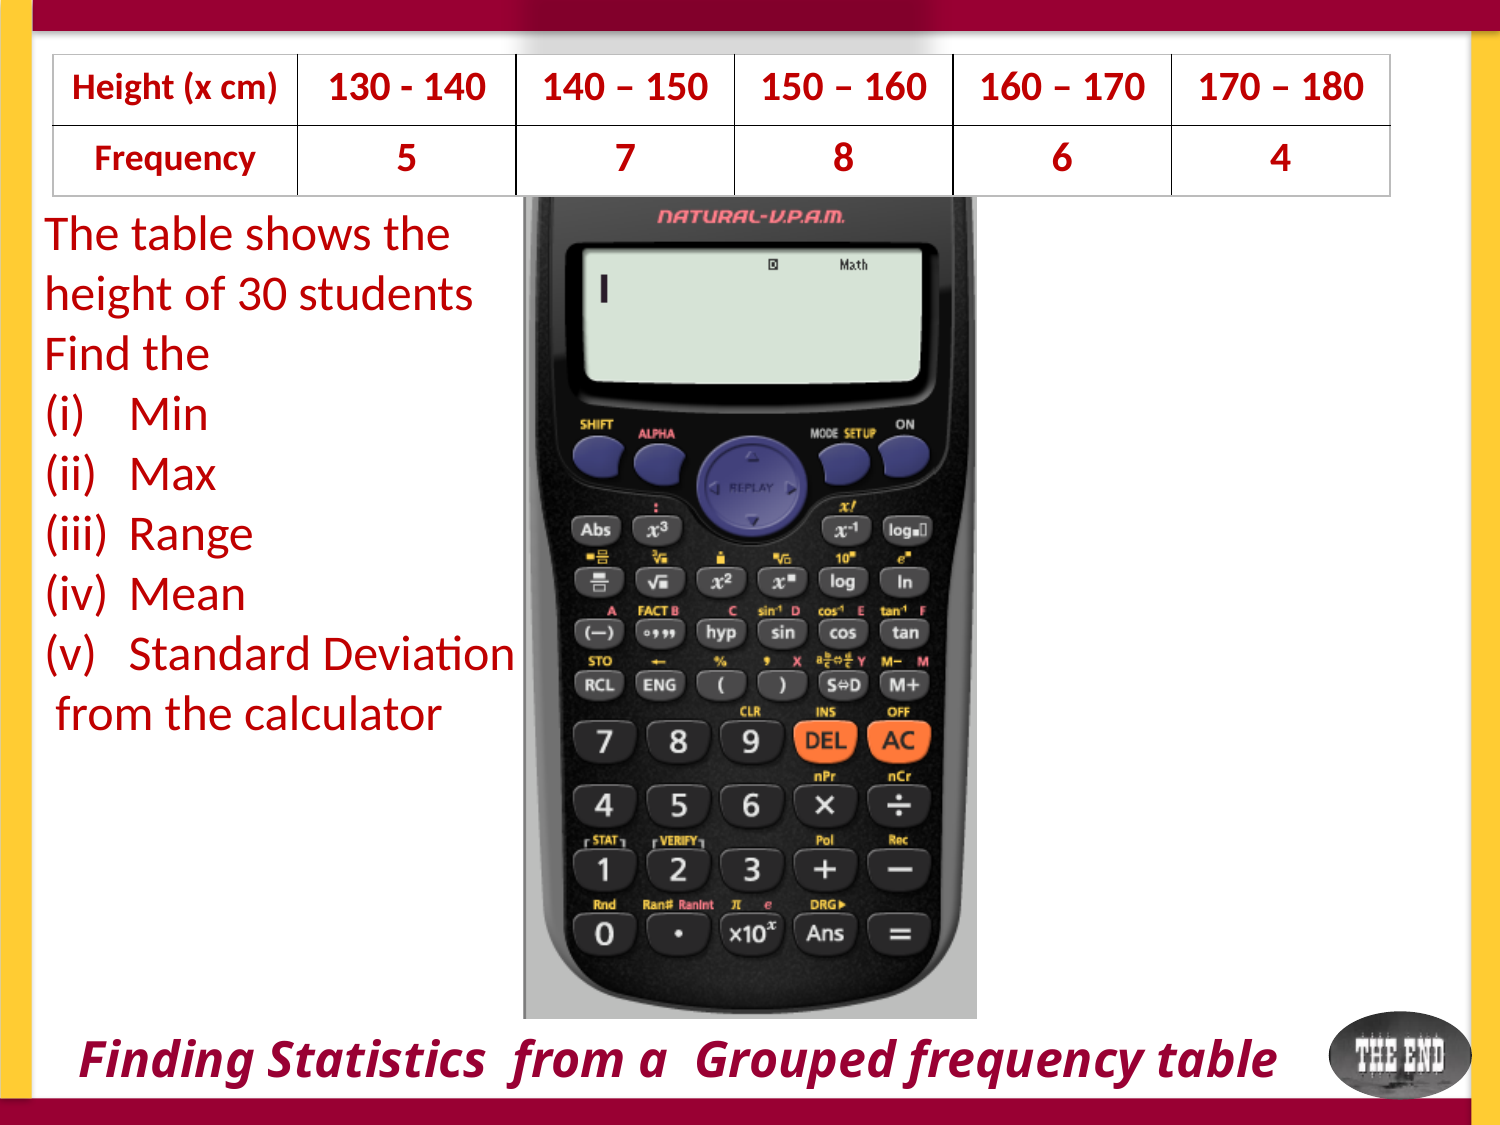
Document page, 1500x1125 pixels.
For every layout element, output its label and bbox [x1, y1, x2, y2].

picture [1328, 1011, 1472, 1100]
picture [523, 197, 977, 1019]
